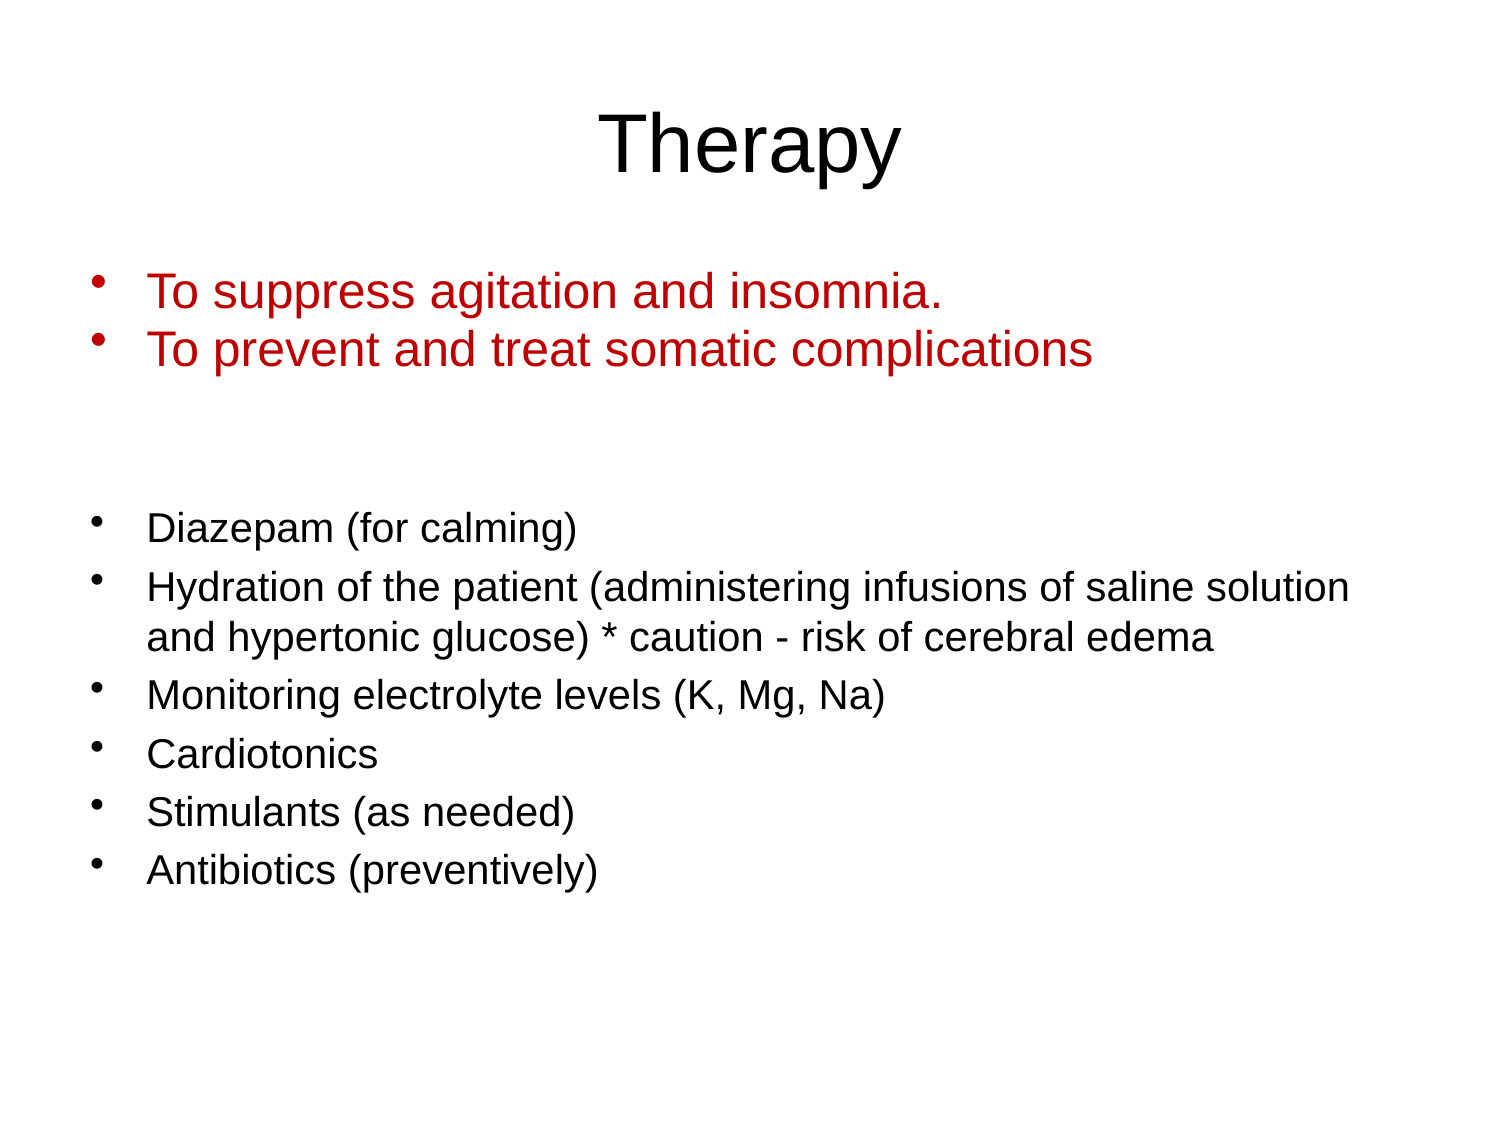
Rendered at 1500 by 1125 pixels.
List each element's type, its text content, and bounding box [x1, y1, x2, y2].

list To suppress agitation and insomnia. To prevent and treat somatic complications Diazepam (for calming) Hydration of the patient (administering infusions of saline solution and hypertonic glucose) * caution - risk of cerebral edema Monitoring electrolyte levels (K, Mg, Na) Cardiotonics Stimulants (as needed) Antibiotics (preventively) [75, 262, 1425, 1005]
title Therapy [75, 45, 1425, 233]
